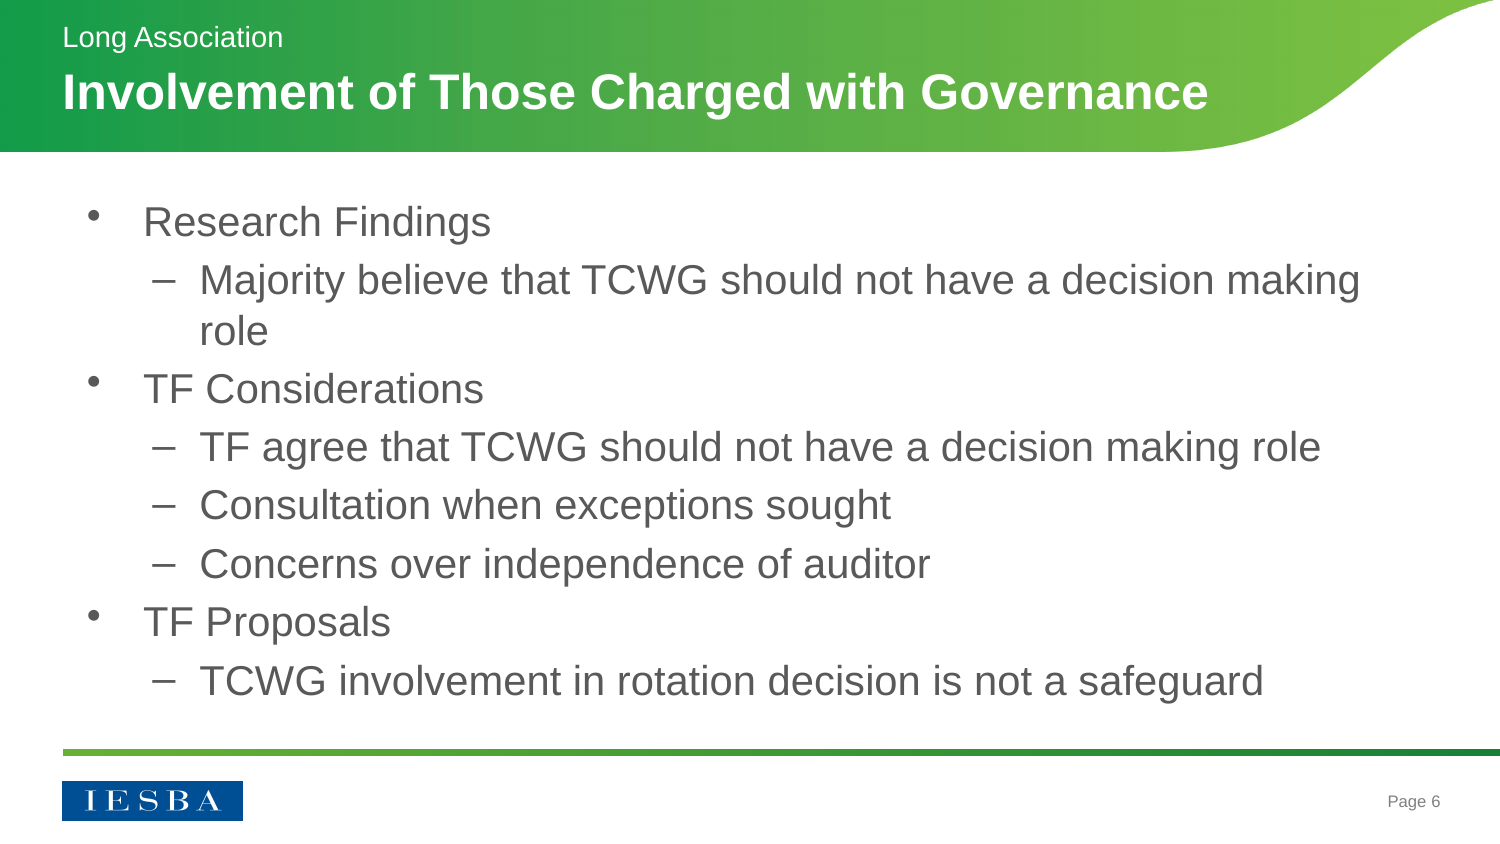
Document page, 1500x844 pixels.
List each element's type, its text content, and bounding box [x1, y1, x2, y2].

picture [0, 0, 1497, 152]
subtitle Long Association [62, 18, 500, 47]
title Involvement of Those Charged with Governance [62, 56, 1300, 122]
list Research Findings Majority believe that TCWG should not have a decision making role TF Considerations TF agree that TCWG should not have a decision making role Consultation when exceptions sought Concerns over independence of auditor TF Proposals TCWG involvement in rotation decision is not a safeguard [62, 187, 1450, 694]
picture [62, 781, 243, 821]
